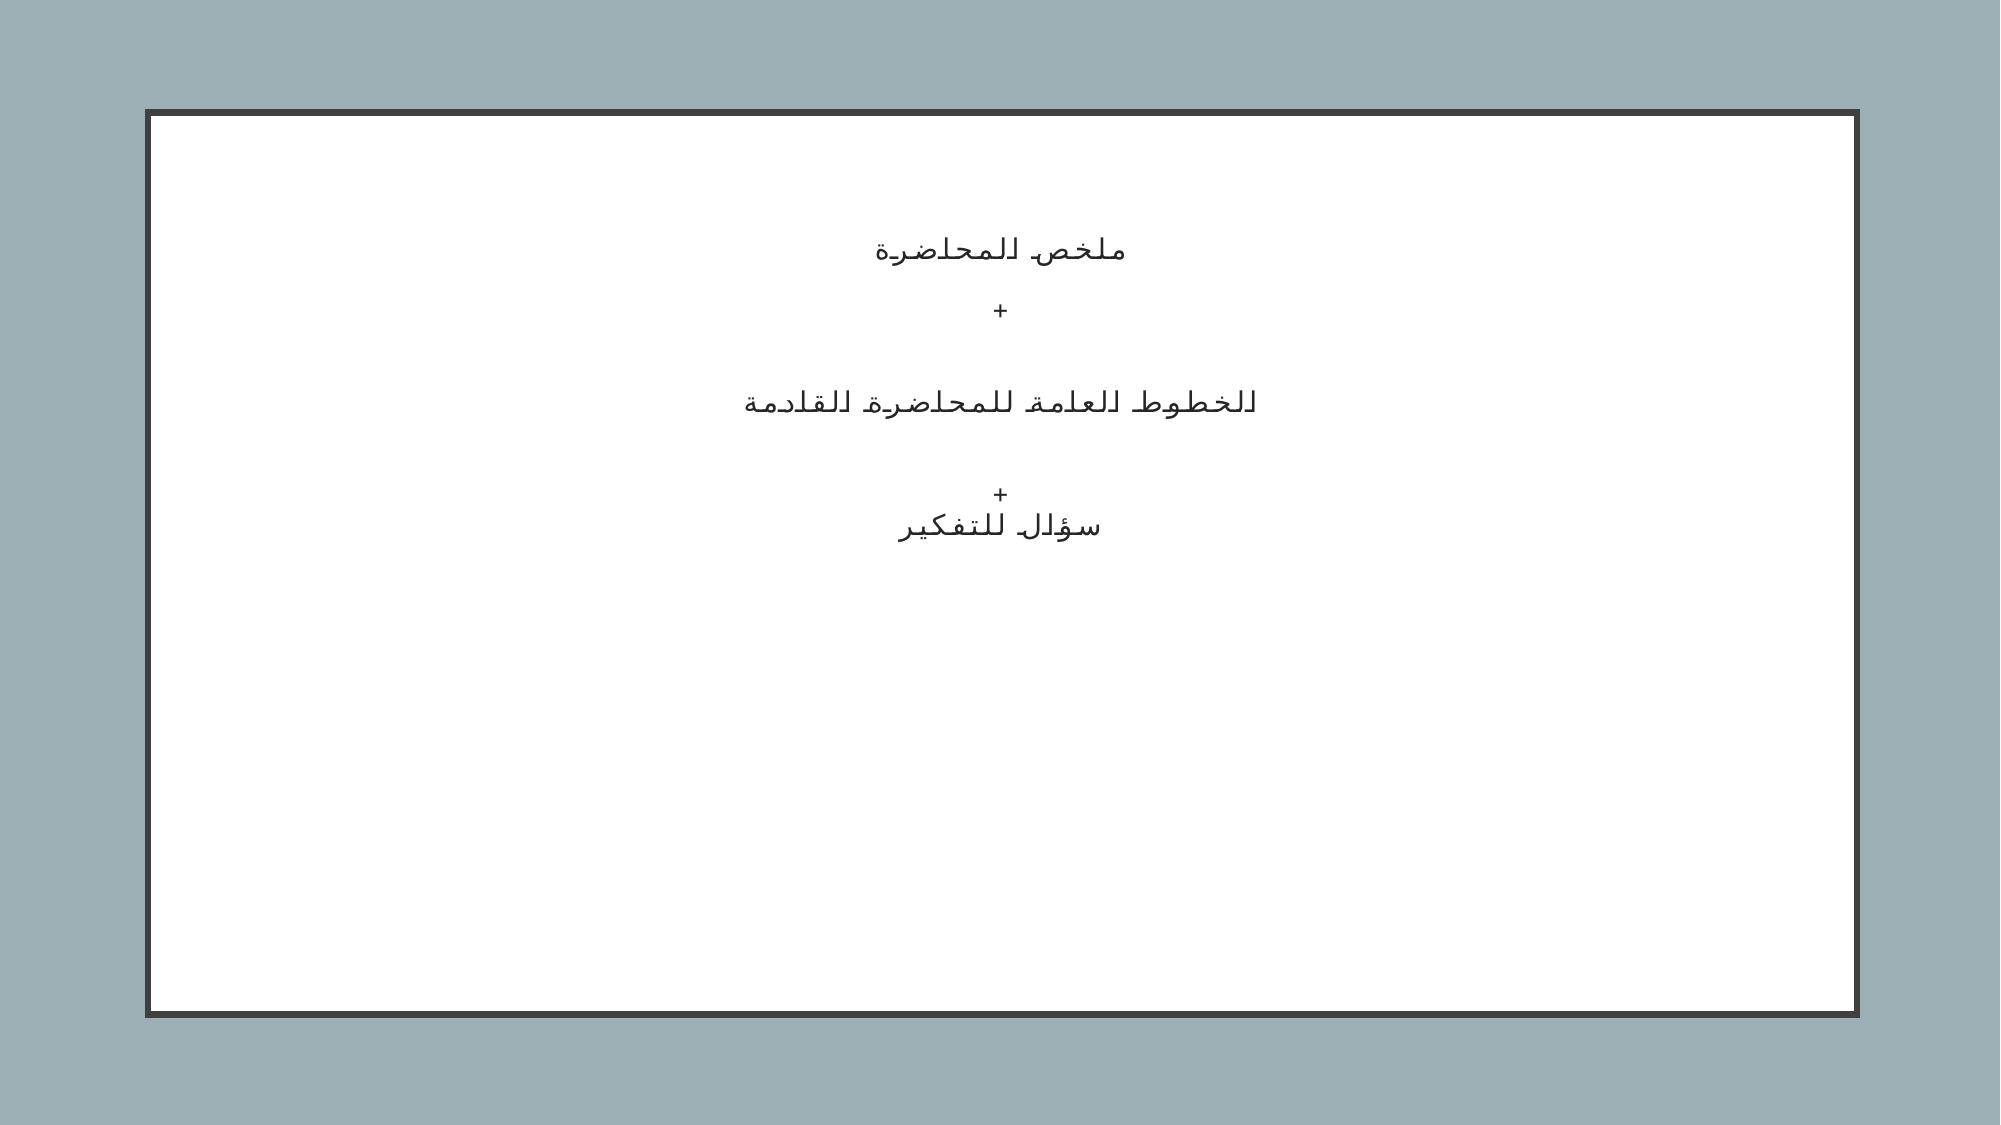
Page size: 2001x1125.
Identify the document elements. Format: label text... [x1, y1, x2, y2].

title ملخص المحاضرة + الخطوط العامة للمحاضرة القادمة + سؤال للتفكير [145, 109, 1860, 1018]
